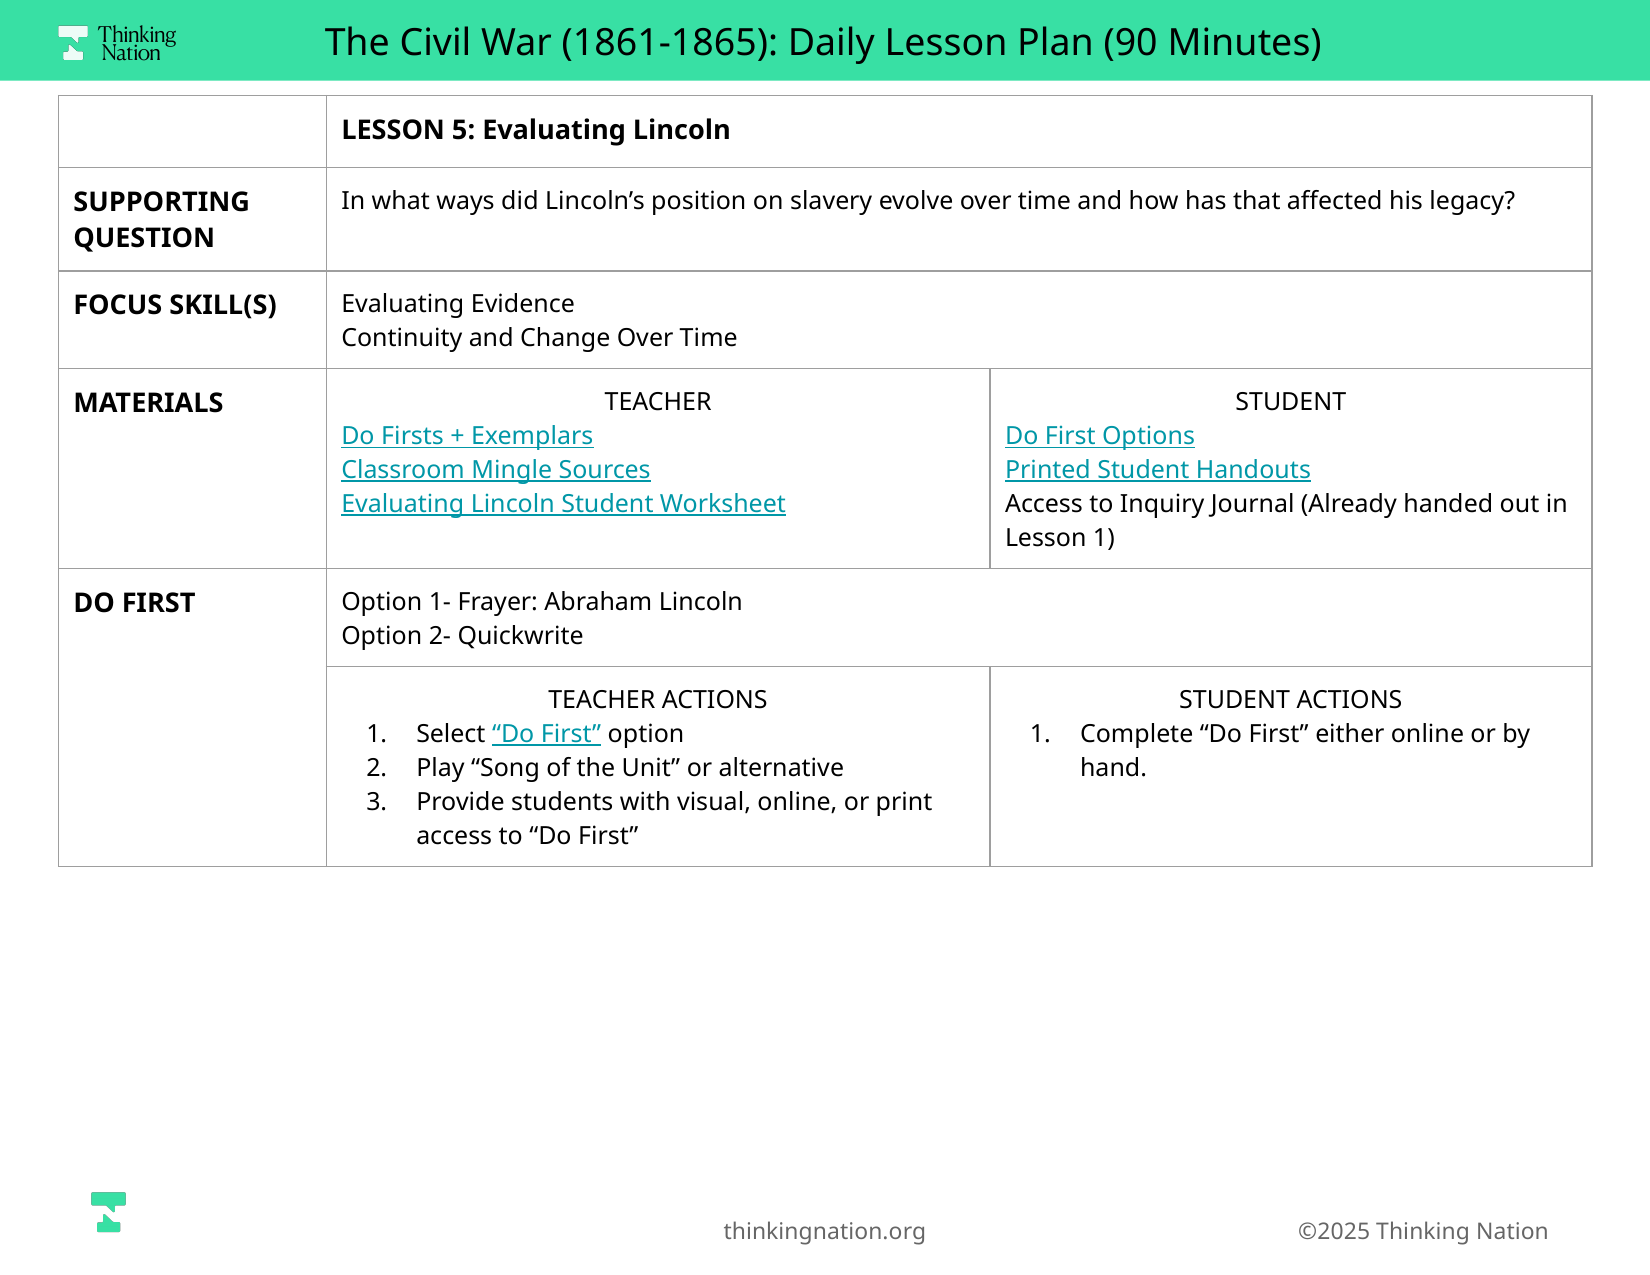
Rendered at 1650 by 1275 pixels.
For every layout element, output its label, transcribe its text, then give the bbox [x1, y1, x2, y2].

table_cell STUDENT Do First Options Printed Student Handouts Access to Inquiry Journal (Already handed out in Lesson 1) [991, 369, 1591, 568]
table_cell TEACHER ACTIONS Select “Do First” option Play “Song of the Unit” or alternative Provide students with visual, online, or print access to “Do First” [327, 667, 989, 866]
table_header LESSON 5: Evaluating Lincoln [327, 96, 1591, 167]
picture [45, 14, 180, 85]
table_cell DO FIRST [59, 569, 326, 866]
table_cell FOCUS SKILL(S) [59, 272, 326, 368]
table_cell In what ways did Lincoln’s position on slavery evolve over time and how has that affected his legacy? [327, 168, 1591, 270]
table_cell Evaluating Evidence Continuity and Change Over Time [327, 272, 1591, 368]
text_box thinkingnation.org [629, 1200, 1021, 1240]
table_cell TEACHER Do Firsts + Exemplars Classroom Mingle Sources Evaluating Lincoln Student Worksheet [327, 369, 989, 568]
table_cell STUDENT ACTIONS Complete “Do First” either online or by hand. [991, 667, 1591, 866]
table_cell MATERIALS [59, 369, 326, 568]
text_box ©2025 Thinking Nation [1174, 1200, 1566, 1240]
table_cell Option 1- Frayer: Abraham Lincoln Option 2- Quickwrite [327, 569, 1591, 666]
table_cell SUPPORTING QUESTION [59, 168, 326, 270]
picture [80, 1184, 136, 1240]
table_header [59, 96, 326, 167]
text_box The Civil War (1861-1865): Daily Lesson Plan (90 Minutes) [0, 0, 1650, 81]
